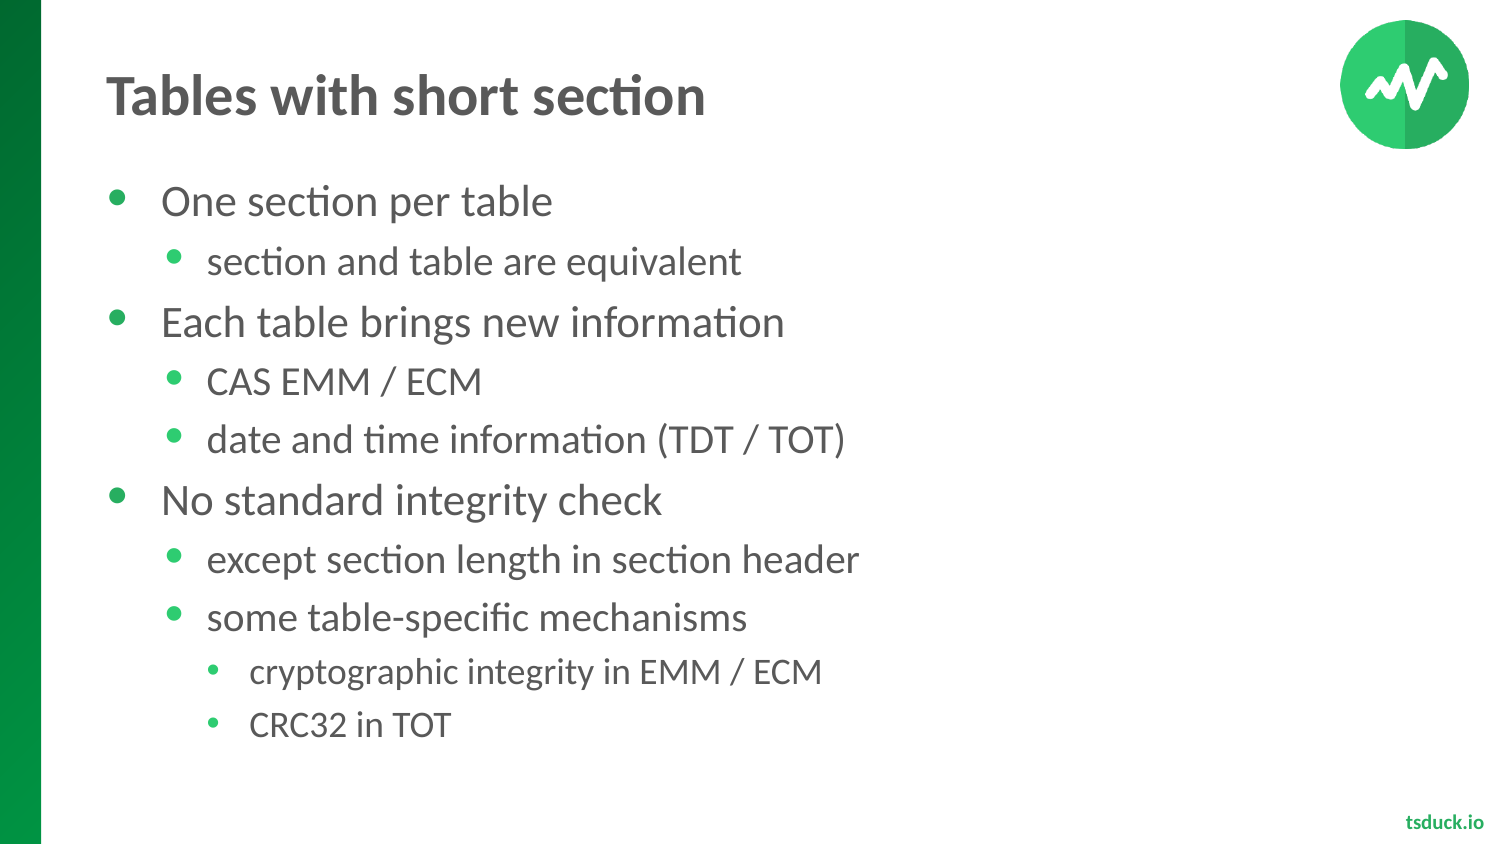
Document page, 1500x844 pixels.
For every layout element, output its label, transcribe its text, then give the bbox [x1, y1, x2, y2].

title Tables with short section [91, 38, 1333, 146]
picture [1340, 20, 1469, 149]
list One section per table section and table are equivalent Each table brings new information CAS EMM / ECM date and time information (TDT / TOT) No standard integrity check except section length in section header some table-specific mechanisms cryptographic integrity in EMM / ECM CRC32 in TOT [91, 164, 1454, 759]
